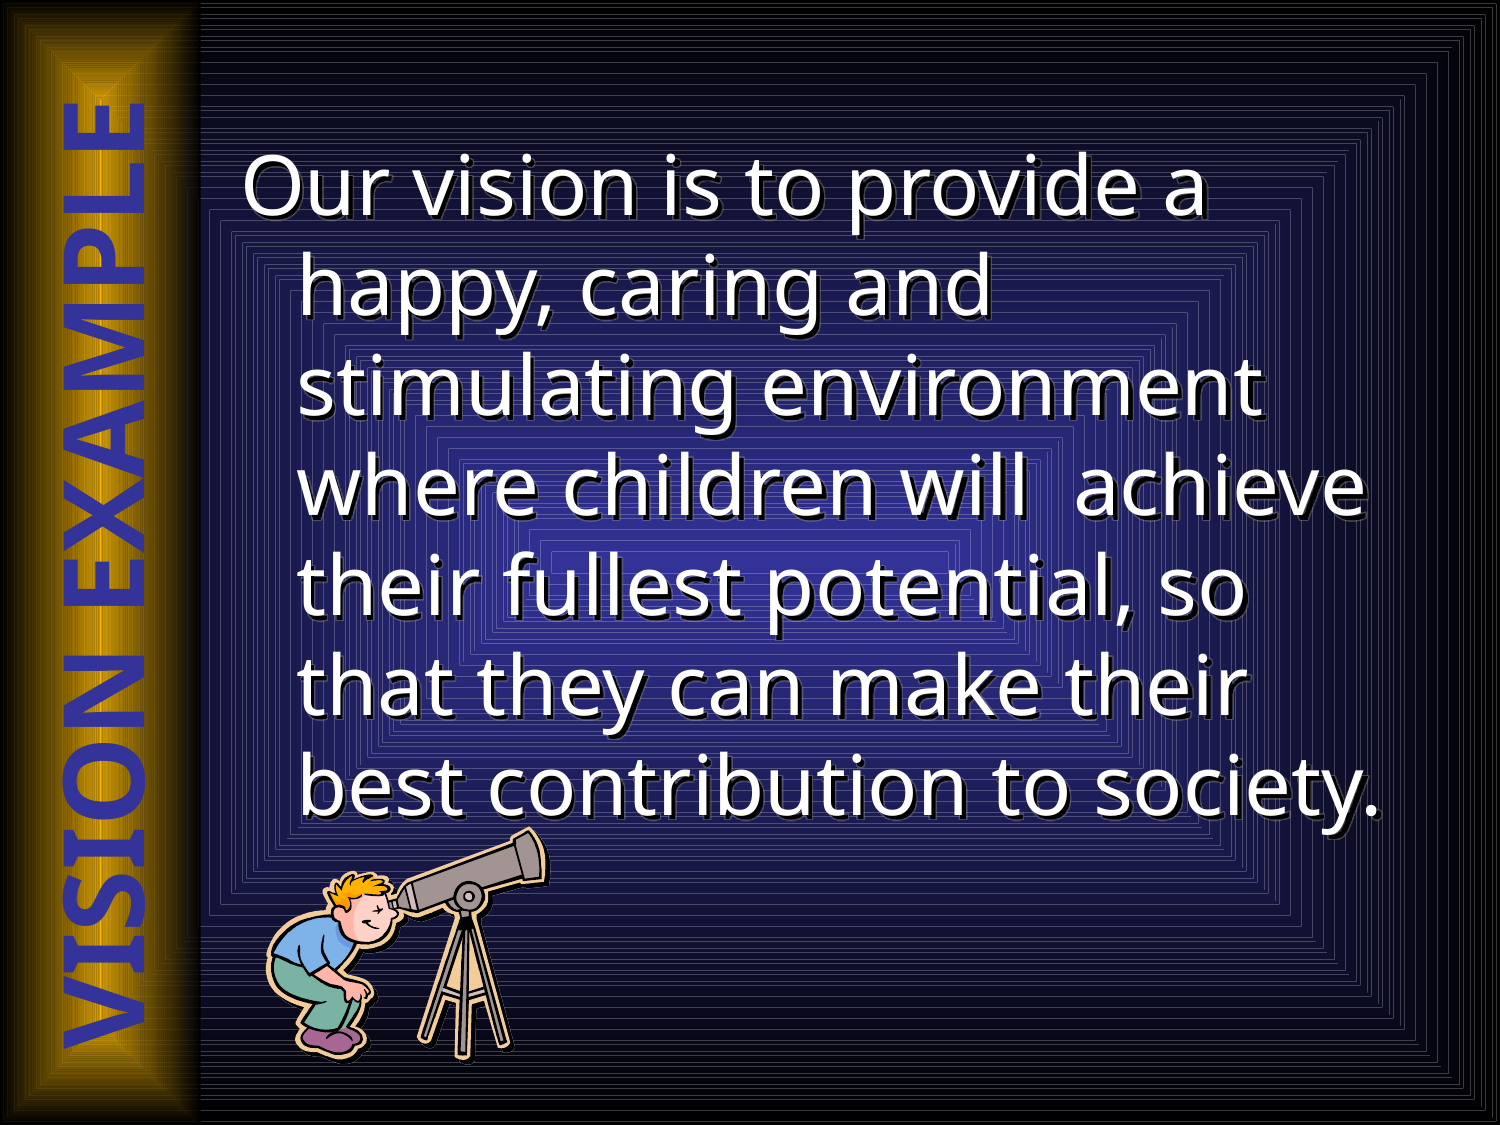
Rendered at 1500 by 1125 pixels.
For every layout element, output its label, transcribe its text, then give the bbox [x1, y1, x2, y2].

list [264, 826, 549, 1062]
list Our vision is to provide a happy, caring and stimulating environment where children will achieve their fullest potential, so that they can make their best contribution to society. [224, 124, 1426, 868]
text_box VISION EXAMPLE [24, 0, 175, 1064]
